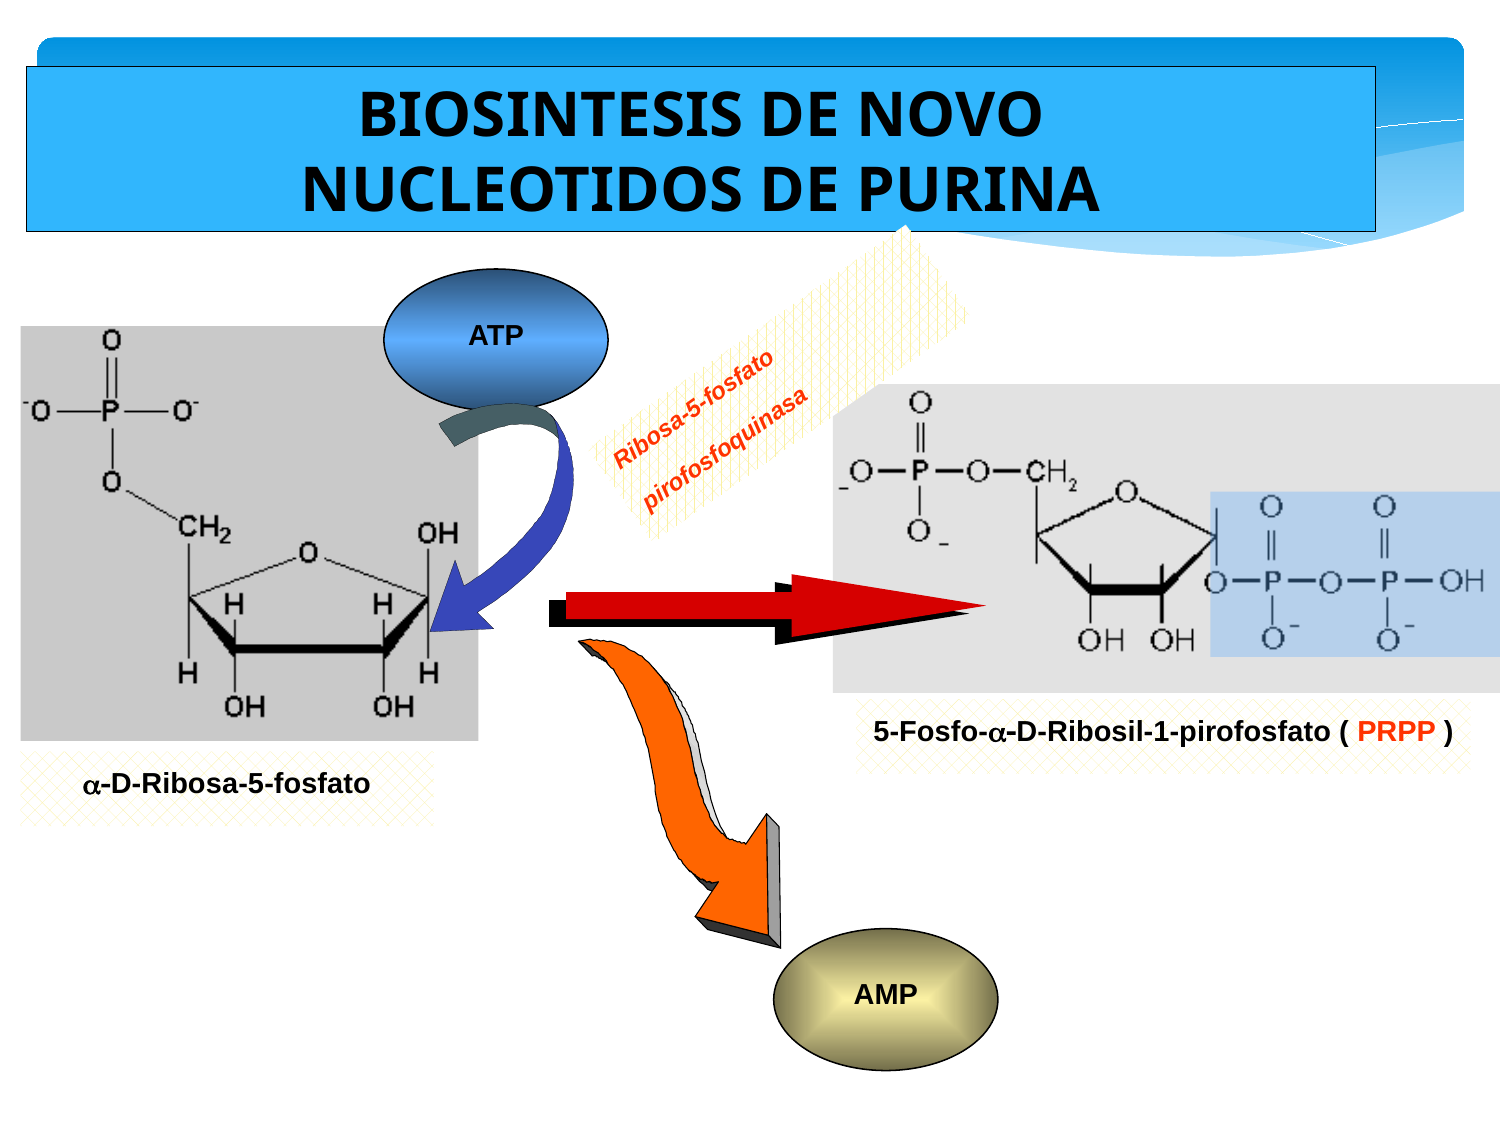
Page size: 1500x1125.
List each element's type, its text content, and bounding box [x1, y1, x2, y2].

text_box ATP [386, 268, 609, 406]
text_box AMP [773, 928, 998, 1071]
text_box Ribosa-5-fosfato pirofosfoquinasa [604, 224, 972, 543]
picture [20, 325, 1500, 965]
text_box 5-Fosfo-a-D-Ribosil-1-pirofosfato ( PRPP ) [856, 704, 1471, 774]
text_box a-D-Ribosa-5-fosfato [20, 751, 434, 827]
title BIOSINTESIS DE NOVO NUCLEOTIDOS DE PURINA [26, 66, 1376, 232]
